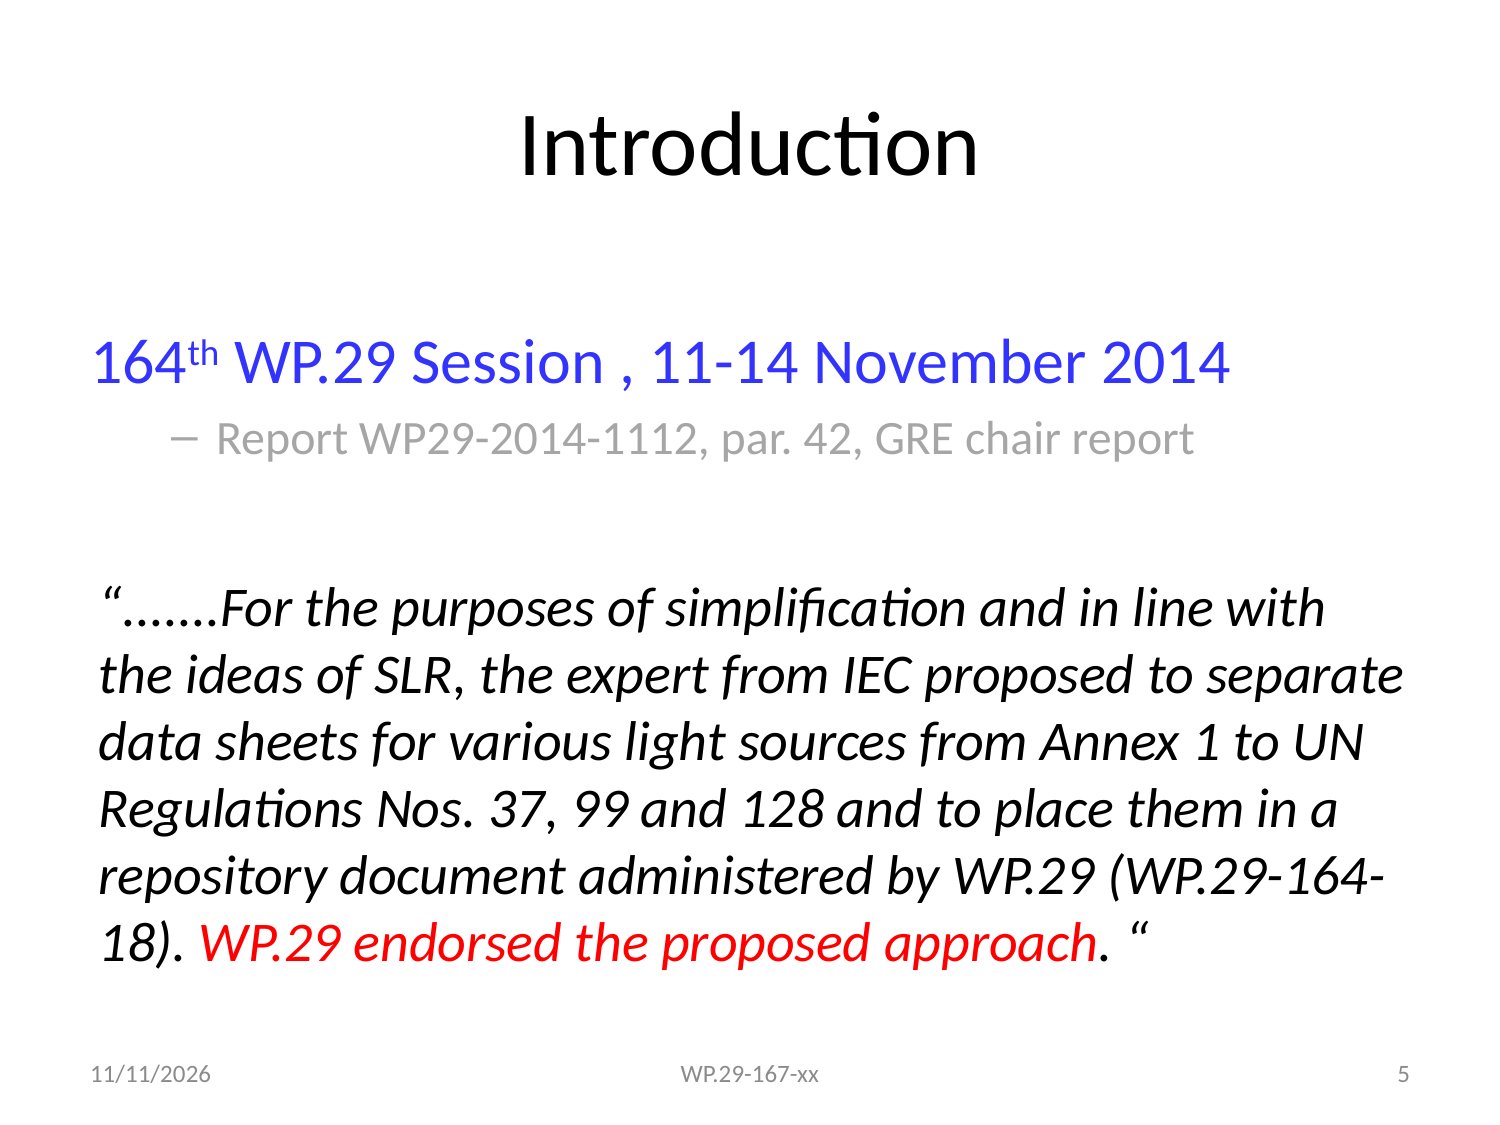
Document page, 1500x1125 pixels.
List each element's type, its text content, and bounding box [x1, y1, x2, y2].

footer WP.29-167-xx [512, 1042, 988, 1103]
title Introduction [75, 45, 1425, 233]
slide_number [75, 1042, 425, 1103]
slide_number 5 [1074, 1042, 1425, 1103]
list 164th WP.29 Session , 11-14 November 2014 Report WP29-2014-1112, par. 42, GRE chair report “.......For the purposes of simplification and in line with the ideas of SLR, the expert from IEC proposed to separate data sheets for various light sources from Annex 1 to UN Regulations Nos. 37, 99 and 128 and to place them in a repository document administered by WP.29 (WP.29-164-18). WP.29 endorsed the proposed approach. “ [75, 312, 1425, 1028]
